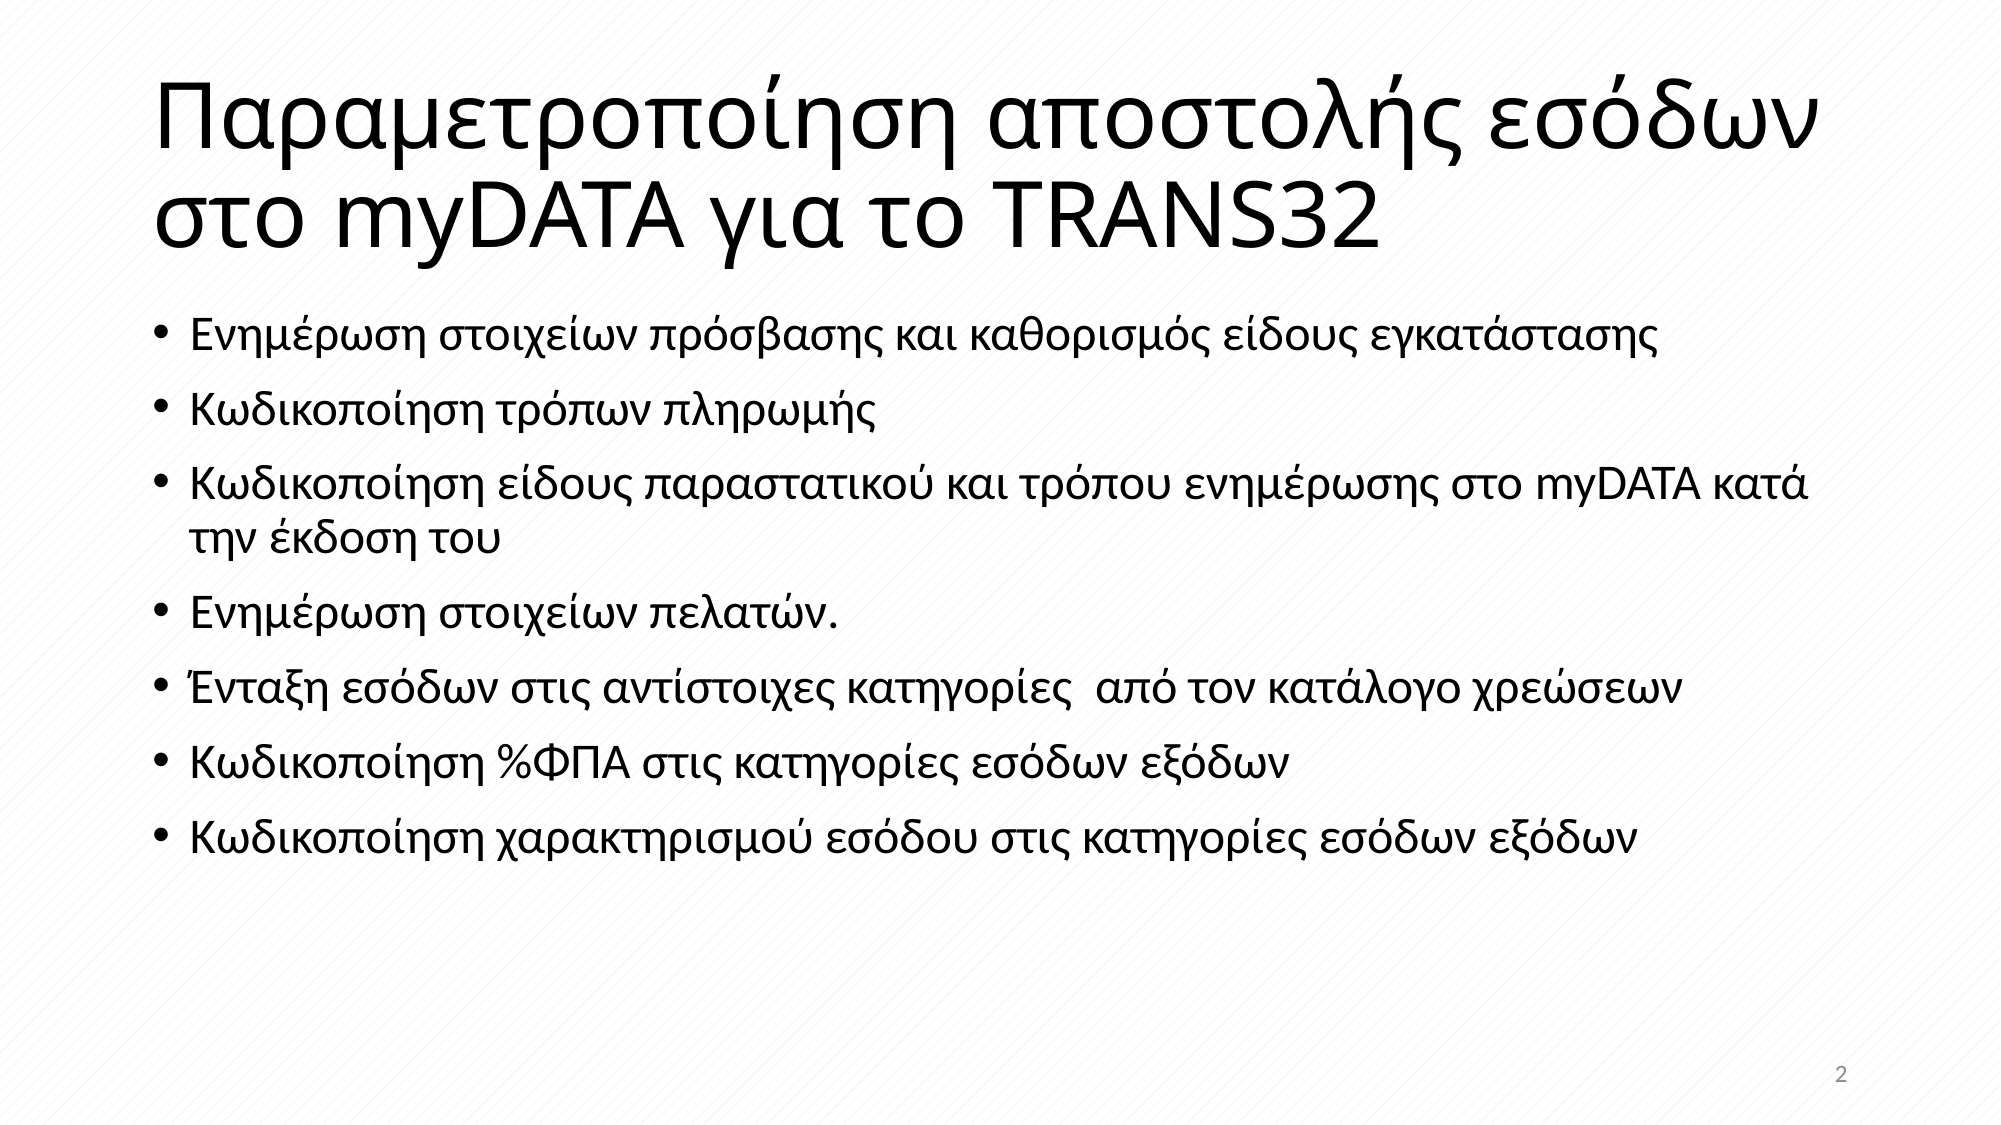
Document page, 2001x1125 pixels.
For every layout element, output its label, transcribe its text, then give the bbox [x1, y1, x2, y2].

list Ενημέρωση στοιχείων πρόσβασης και καθορισμός είδους εγκατάστασης Κωδικοποίηση τρόπων πληρωμής Κωδικοποίηση είδους παραστατικού και τρόπου ενημέρωσης στο myDATA κατά την έκδοση του Ενημέρωση στοιχείων πελατών. Ένταξη εσόδων στις αντίστοιχες κατηγορίες από τον κατάλογο χρεώσεων Κωδικοποίηση %ΦΠΑ στις κατηγορίες εσόδων εξόδων Κωδικοποίηση χαρακτηρισμού εσόδου στις κατηγορίες εσόδων εξόδων [137, 299, 1863, 1014]
title Παραμετροποίηση αποστολής εσόδων στο myDATA για το TRANS32 [137, 59, 1863, 278]
slide_number 2 [1412, 1042, 1863, 1103]
